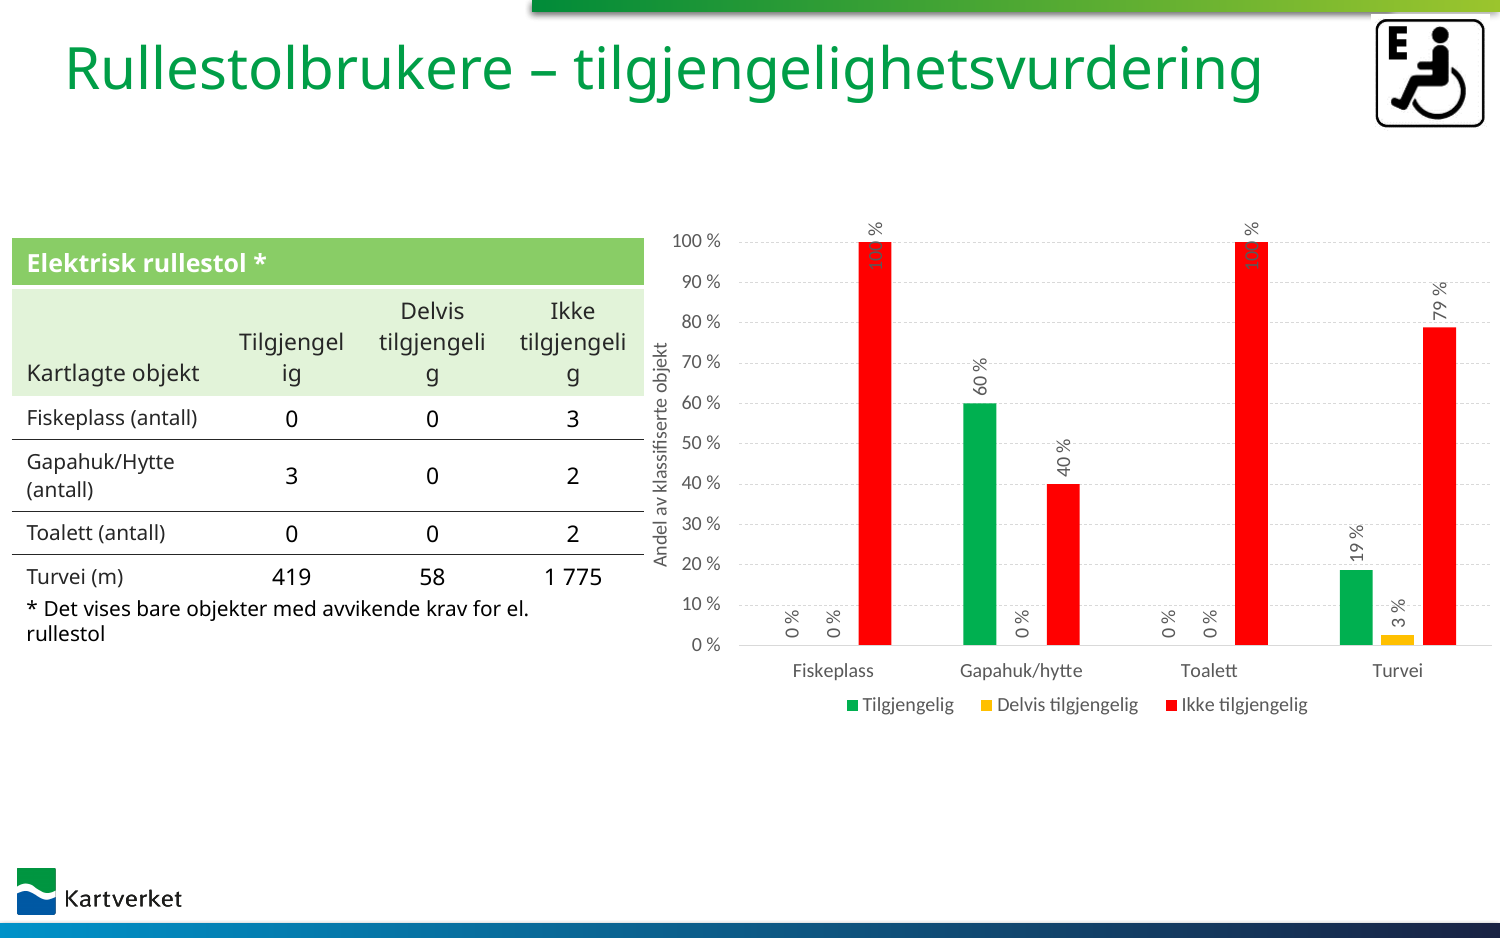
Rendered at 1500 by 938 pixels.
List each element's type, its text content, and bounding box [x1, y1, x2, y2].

text_box * Det vises bare objekter med avvikende krav for el. rullestol [11, 588, 597, 653]
table_header Elektrisk rullestol * [12, 238, 638, 285]
table_cell 0 [362, 440, 503, 511]
table_cell 1 775 [503, 555, 638, 598]
table_cell 3 [503, 396, 638, 439]
table_cell 0 [362, 396, 503, 439]
table_cell 419 [222, 555, 362, 588]
table_cell 0 [222, 396, 362, 439]
table_cell 58 [362, 555, 503, 588]
table_cell Ikke tilgjengelig [503, 289, 638, 396]
table_cell 0 [222, 512, 362, 554]
table_cell Toalett (antall) [12, 512, 222, 554]
table_cell Gapahuk/Hytte (antall) [12, 440, 222, 511]
table_cell 3 [222, 440, 362, 511]
table_cell 2 [503, 440, 638, 511]
table_cell 2 [503, 512, 638, 554]
table_cell Kartlagte objekt [12, 289, 222, 396]
table_cell Turvei (m) [12, 555, 222, 588]
table_cell Tilgjengelig [222, 289, 362, 396]
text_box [1371, 13, 1491, 133]
table_cell Delvis tilgjengelig [362, 289, 503, 396]
picture [643, 218, 1500, 728]
table_cell Fiskeplass (antall) [12, 396, 222, 439]
table_cell 0 [362, 512, 503, 554]
text_box Rullestolbrukere – tilgjengelighetsvurdering [49, 12, 1372, 109]
